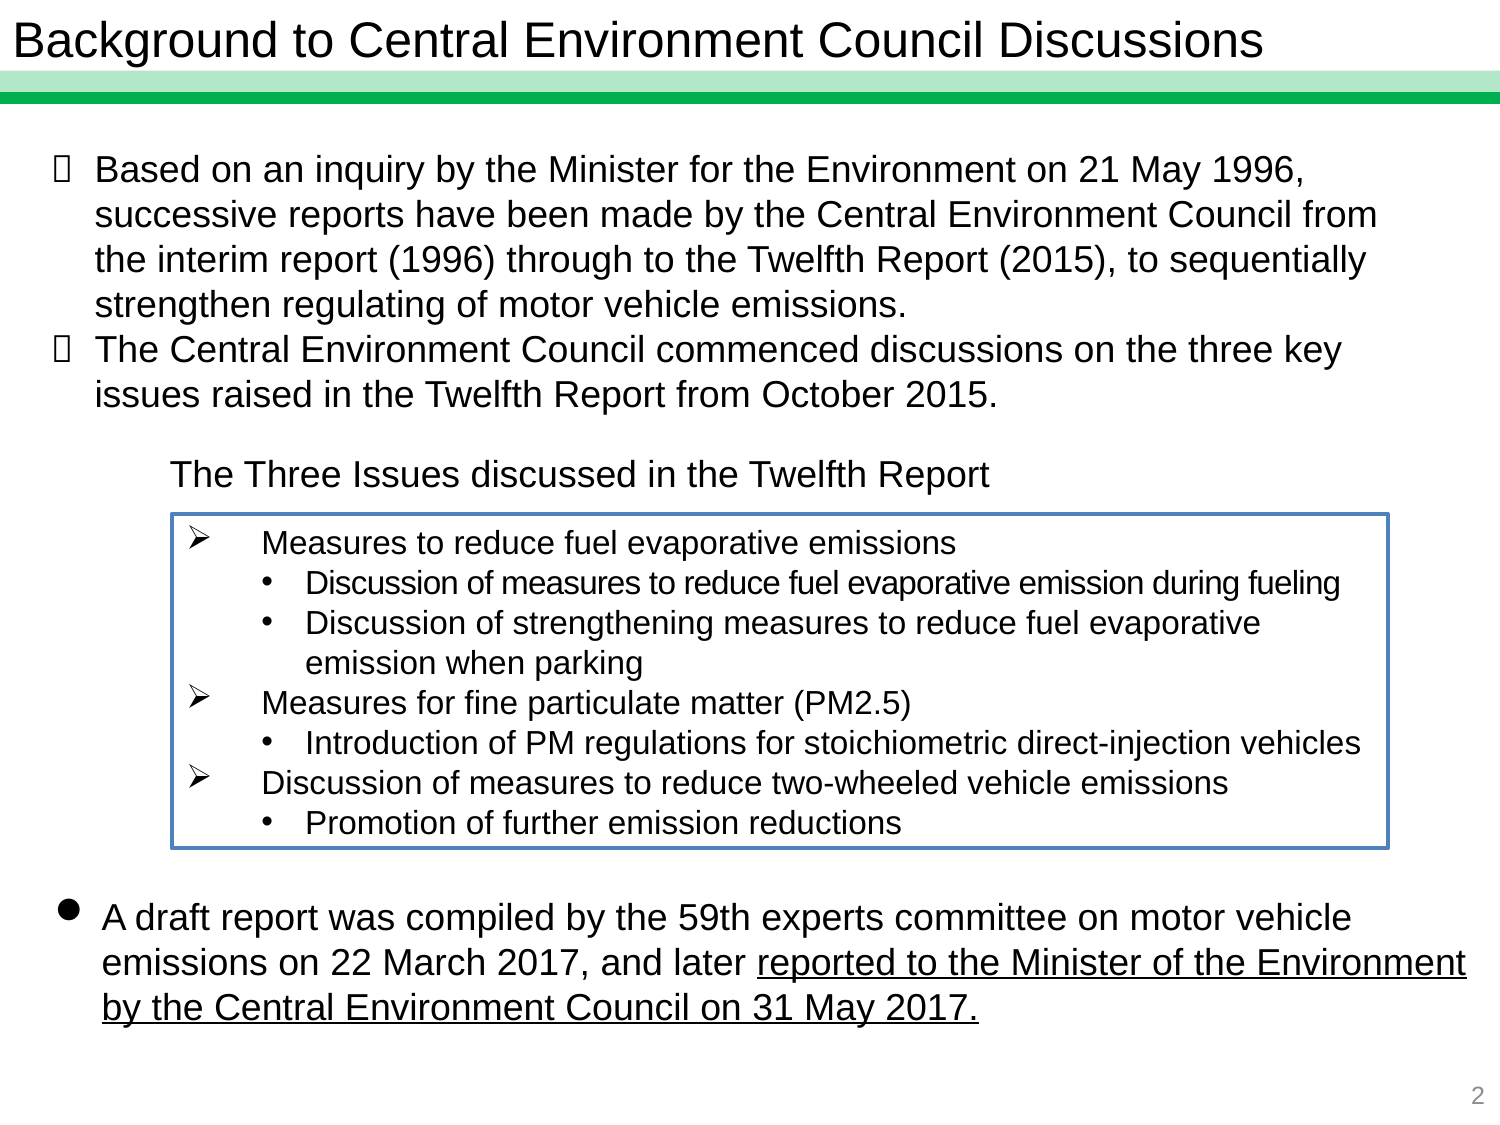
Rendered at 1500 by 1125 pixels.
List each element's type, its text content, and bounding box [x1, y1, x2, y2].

slide_number 2 [1149, 1065, 1500, 1125]
text_box Measures to reduce fuel evaporative emissions Discussion of measures to reduce fuel evaporative emission during fueling Discussion of strengthening measures to reduce fuel evaporative emission when parking Measures for fine particulate matter (PM2.5) Introduction of PM regulations for stoichiometric direct-injection vehicles Discussion of measures to reduce two-wheeled vehicle emissions Promotion of further emission reductions [170, 512, 1390, 850]
text_box A draft report was compiled by the 59th experts committee on motor vehicle emissions on 22 March 2017, and later reported to the Minister of the Environment by the Central Environment Council on 31 May 2017. [39, 885, 1500, 1047]
text_box Background to Central Environment Council Discussions [0, 0, 1500, 75]
text_box  Based on an inquiry by the Minister for the Environment on 21 May 1996, successive reports have been made by the Central Environment Council from the interim report (1996) through to the Twelfth Report (2015), to sequentially strengthen regulating of motor vehicle emissions.  The Central Environment Council commenced discussions on the three key issues raised in the Twelfth Report from October 2015. [36, 137, 1451, 422]
text_box The Three Issues discussed in the Twelfth Report [154, 442, 1128, 503]
